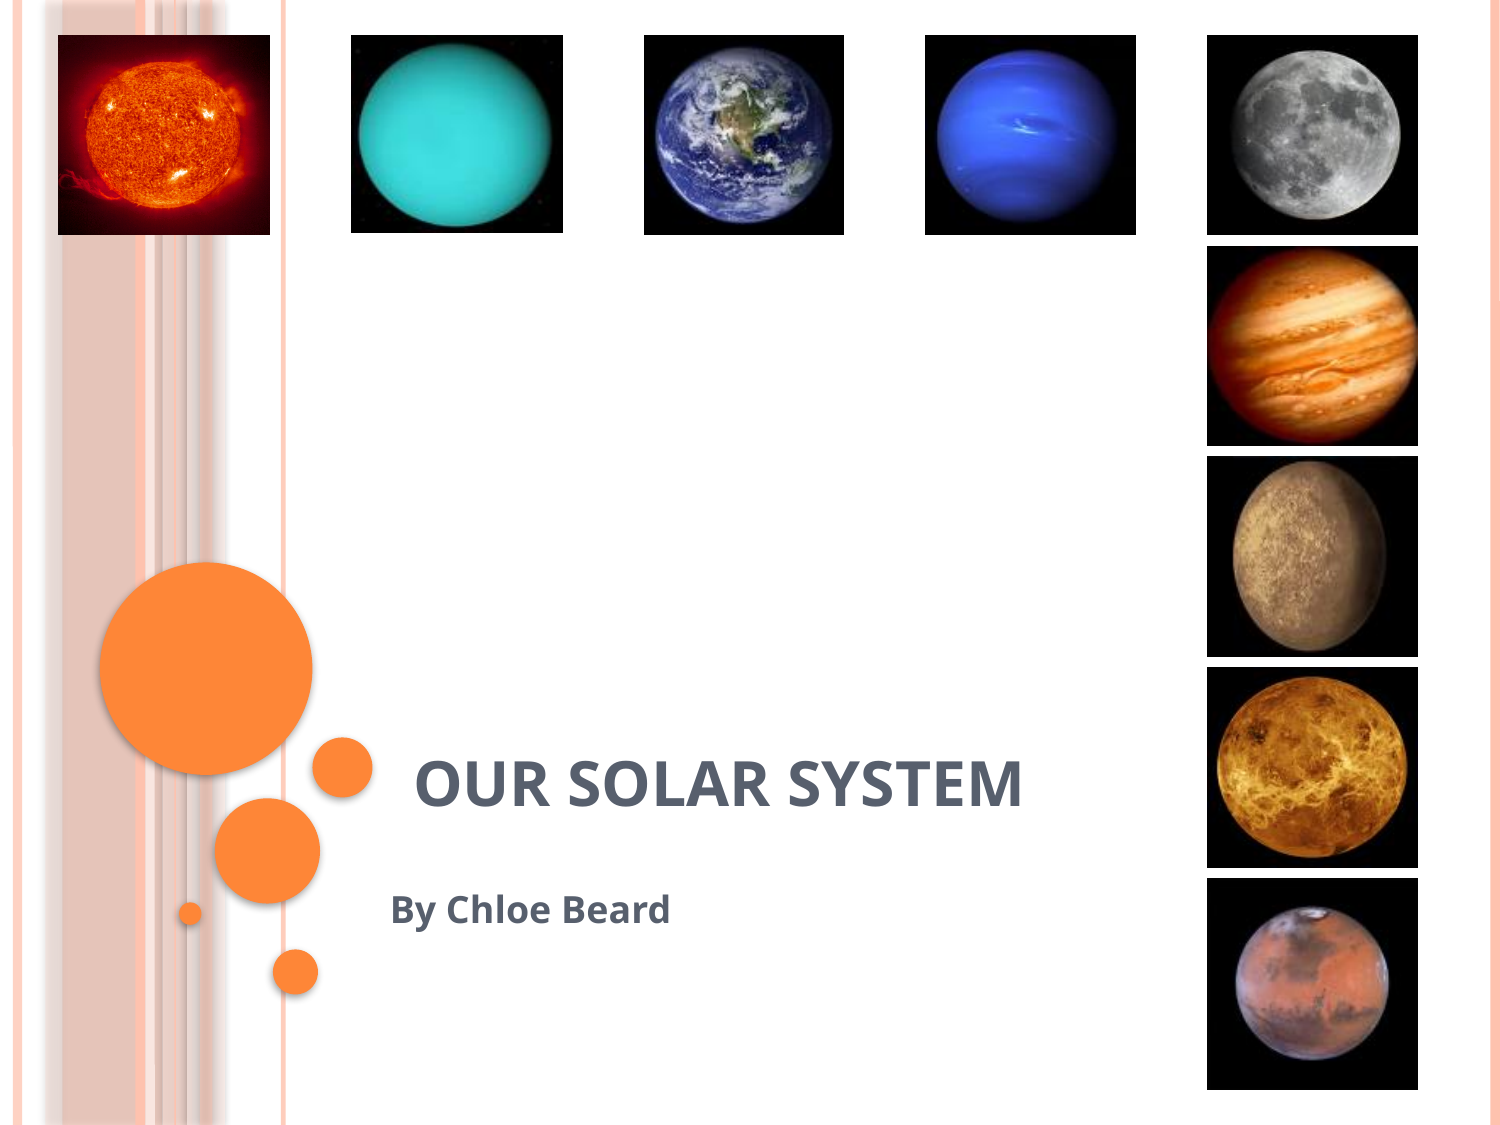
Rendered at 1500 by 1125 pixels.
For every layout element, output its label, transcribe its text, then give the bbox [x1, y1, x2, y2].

picture [350, 34, 563, 234]
subtitle By Chloe Beard [375, 820, 1204, 1046]
title Our Solar System [398, 515, 1204, 820]
picture [1206, 245, 1419, 446]
picture [58, 34, 271, 235]
picture [643, 34, 845, 235]
picture [1206, 878, 1419, 1091]
picture [1206, 667, 1419, 868]
picture [1206, 34, 1419, 235]
picture [1206, 456, 1419, 657]
picture [925, 34, 1136, 235]
